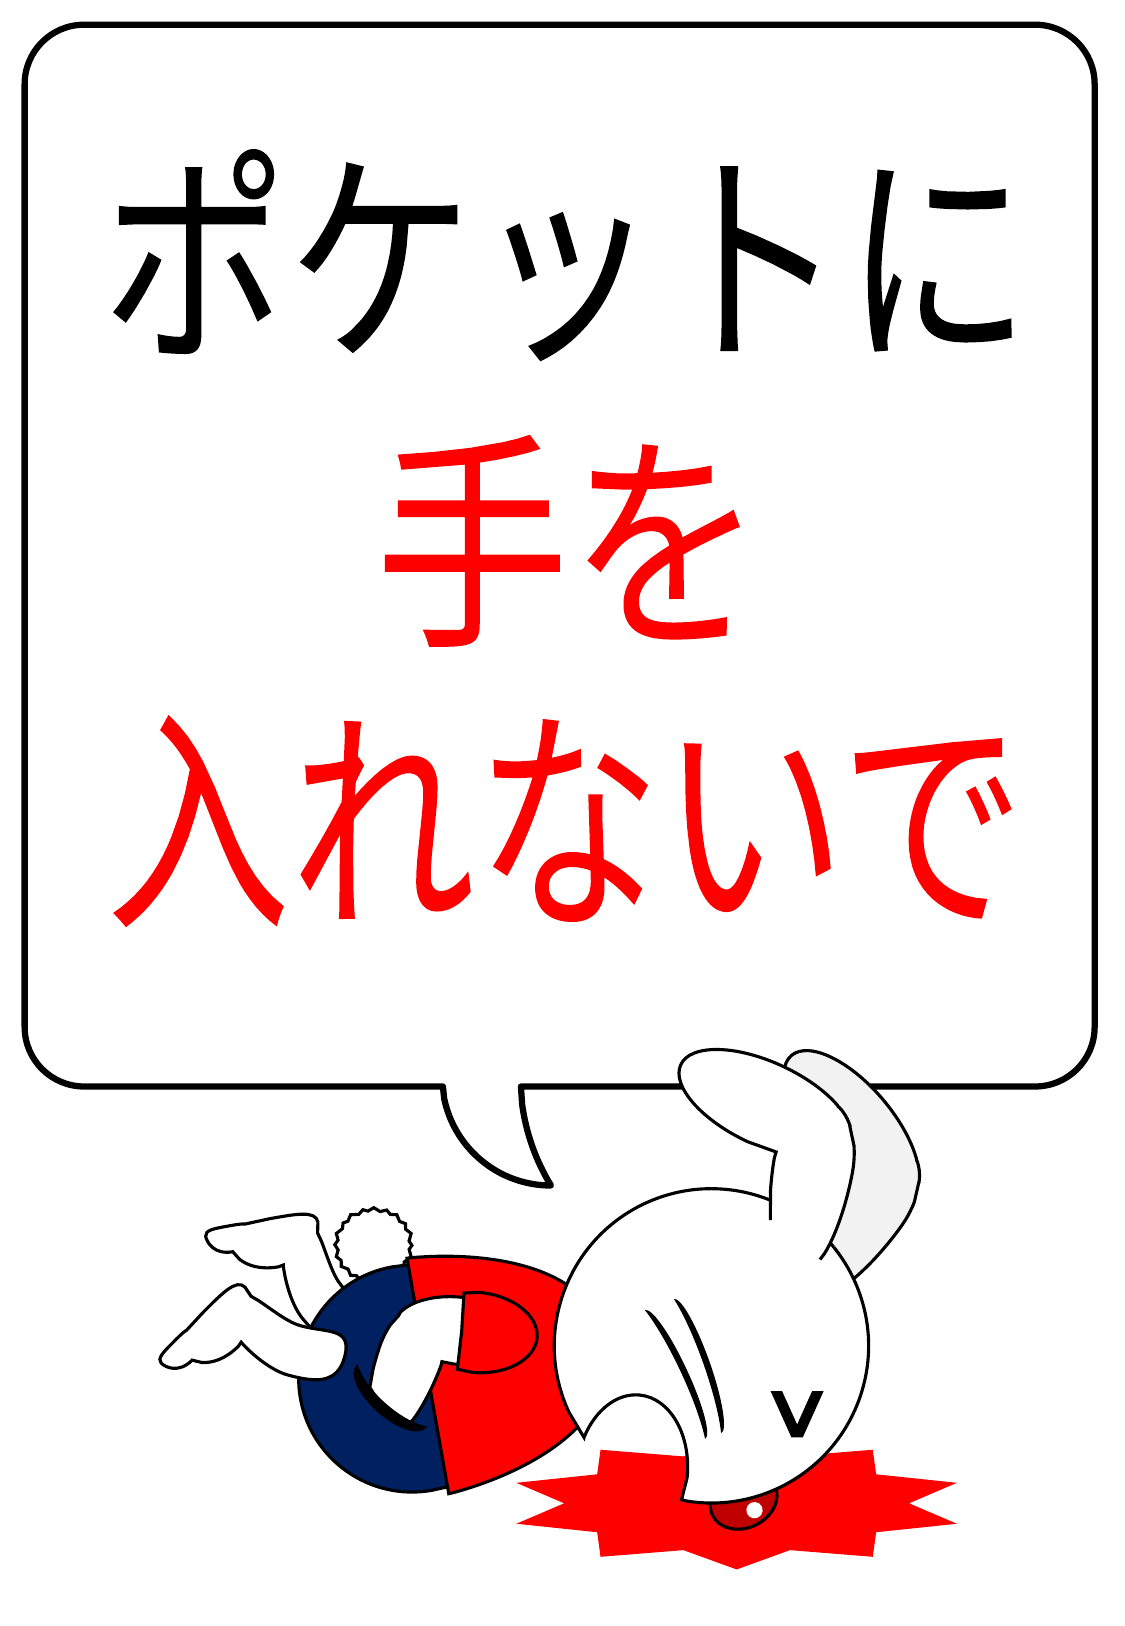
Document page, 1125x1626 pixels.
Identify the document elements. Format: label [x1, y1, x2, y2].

text_box [167, 1063, 958, 1570]
text_box [112, 148, 1012, 928]
text_box [22, 22, 1097, 1089]
